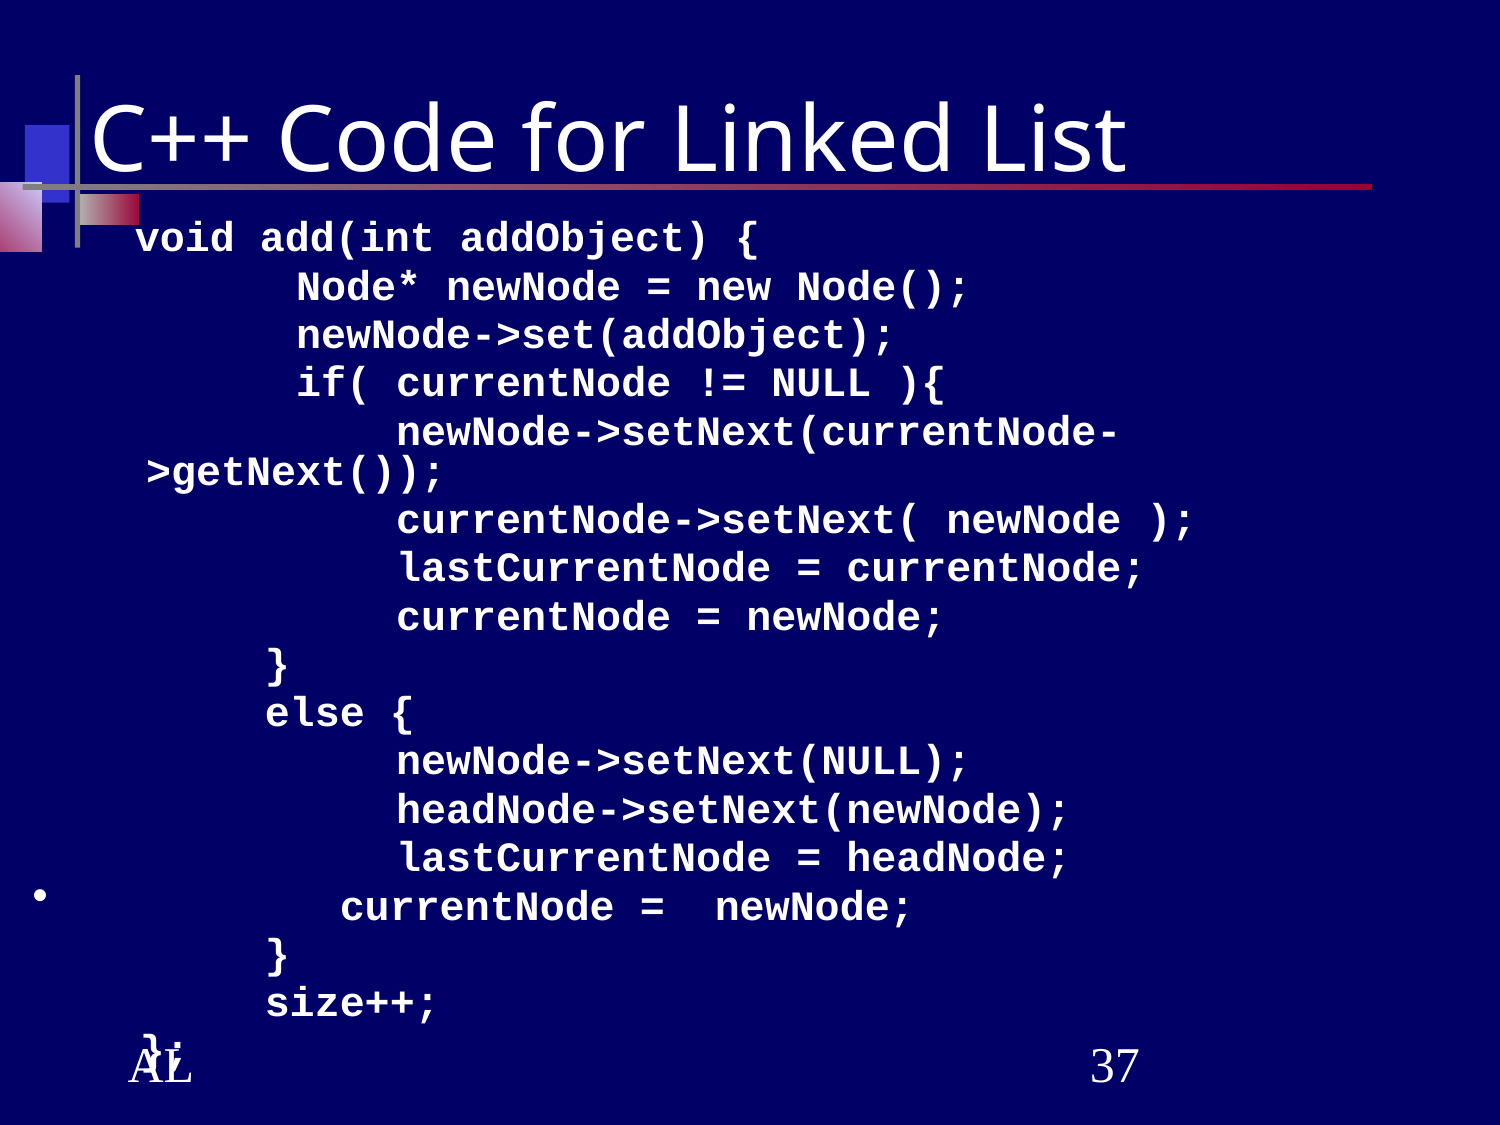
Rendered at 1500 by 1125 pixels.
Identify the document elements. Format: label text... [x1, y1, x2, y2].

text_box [12, 862, 1388, 926]
title C++ Code for Linked List [74, 59, 1425, 210]
list void add(int addObject) { Node* newNode = new Node(); newNode->set(addObject); if( currentNode != NULL ){ newNode->setNext(currentNode->getNext()); currentNode->setNext( newNode ); lastCurrentNode = currentNode; currentNode = newNode; } else { newNode->setNext(NULL); headNode->setNext(newNode); lastCurrentNode = headNode; currentNode = newNode; } size++; }; [74, 212, 1425, 1075]
slide_number ‹#› [1074, 1075, 1388, 1100]
slide_number AL [112, 1075, 425, 1100]
